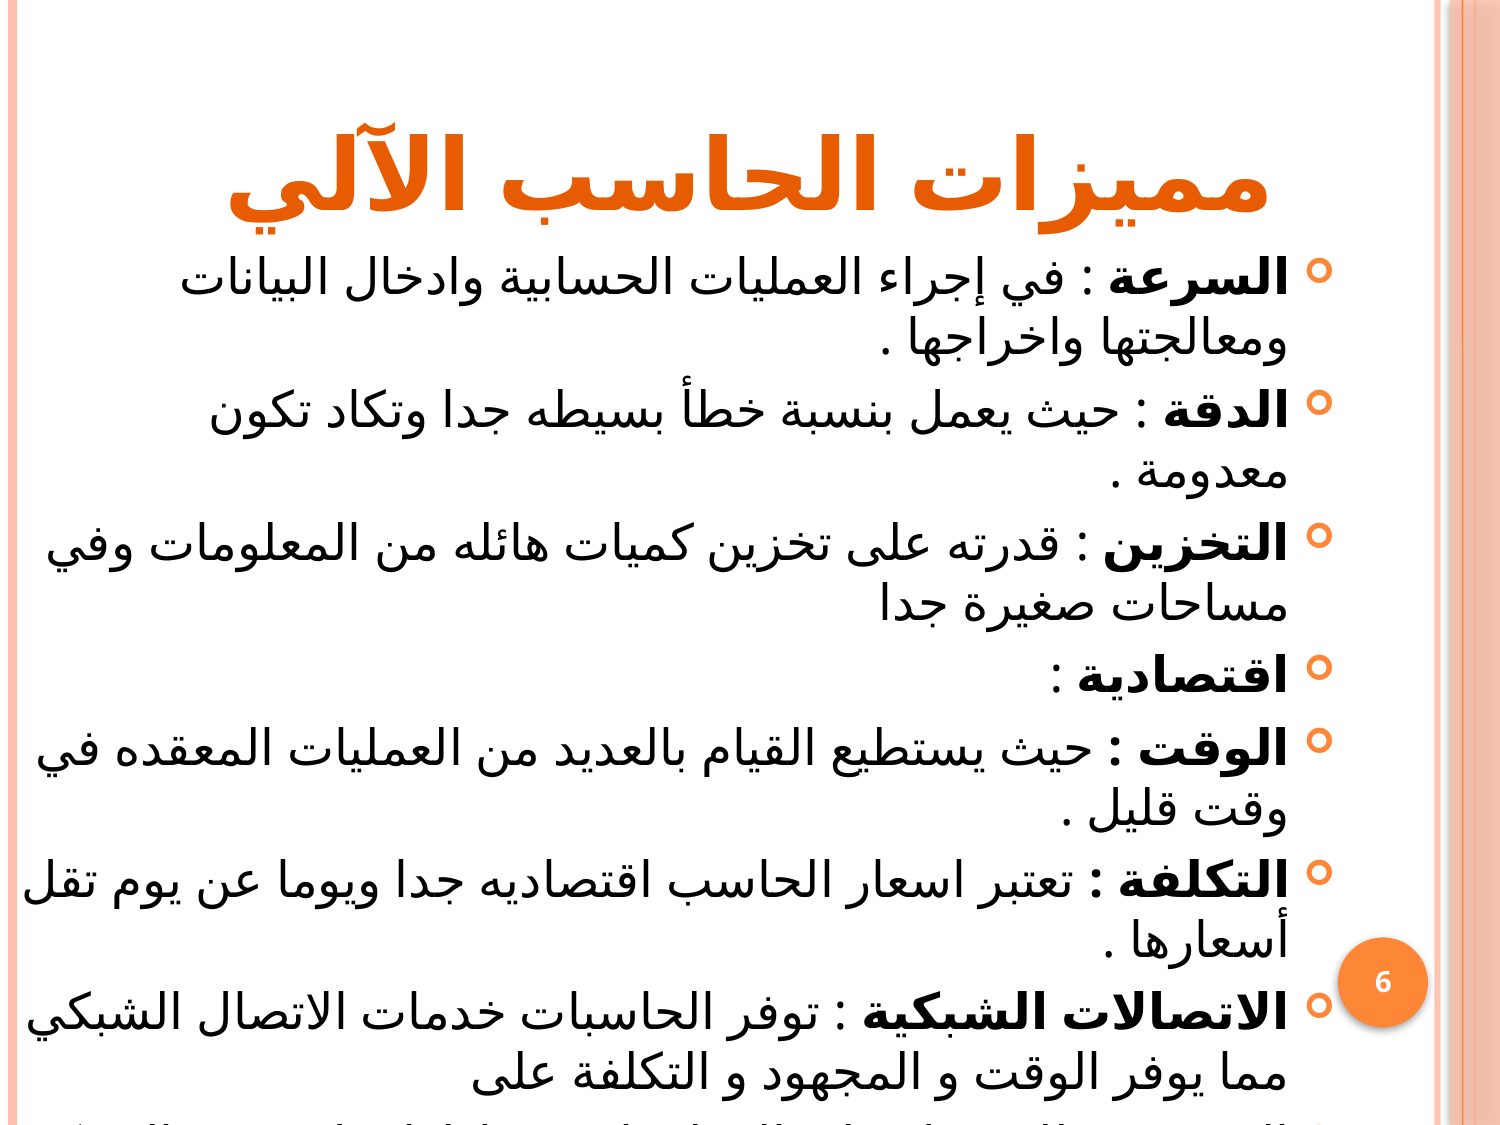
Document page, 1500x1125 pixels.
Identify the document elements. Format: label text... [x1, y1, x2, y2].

list السرعة : في إجراء العمليات الحسابية وادخال البيانات ومعالجتها واخراجها . الدقة : حيث يعمل بنسبة خطأ بسيطه جدا وتكاد تكون معدومة . التخزين : قدرته على تخزين كميات هائله من المعلومات وفي مساحات صغيرة جدا اقتصادية : الوقت : حيث يستطيع القيام بالعديد من العمليات المعقده في وقت قليل . التكلفة : تعتبر اسعار الحاسب اقتصاديه جدا ويوما عن يوم تقل أسعارها . الاتصالات الشبكية : توفر الحاسبات خدمات الاتصال الشبكي مما یوفر الوقت و المجھود و التكلفة على المستخدم للحصول على المعلومات و تبادلھا مثل خدمة الشبكة العالمیة (الإنترنت). [0, 237, 1350, 1063]
title مميزات الحاسب الآلي [75, 50, 1425, 238]
slide_number 6 [1350, 940, 1434, 1027]
